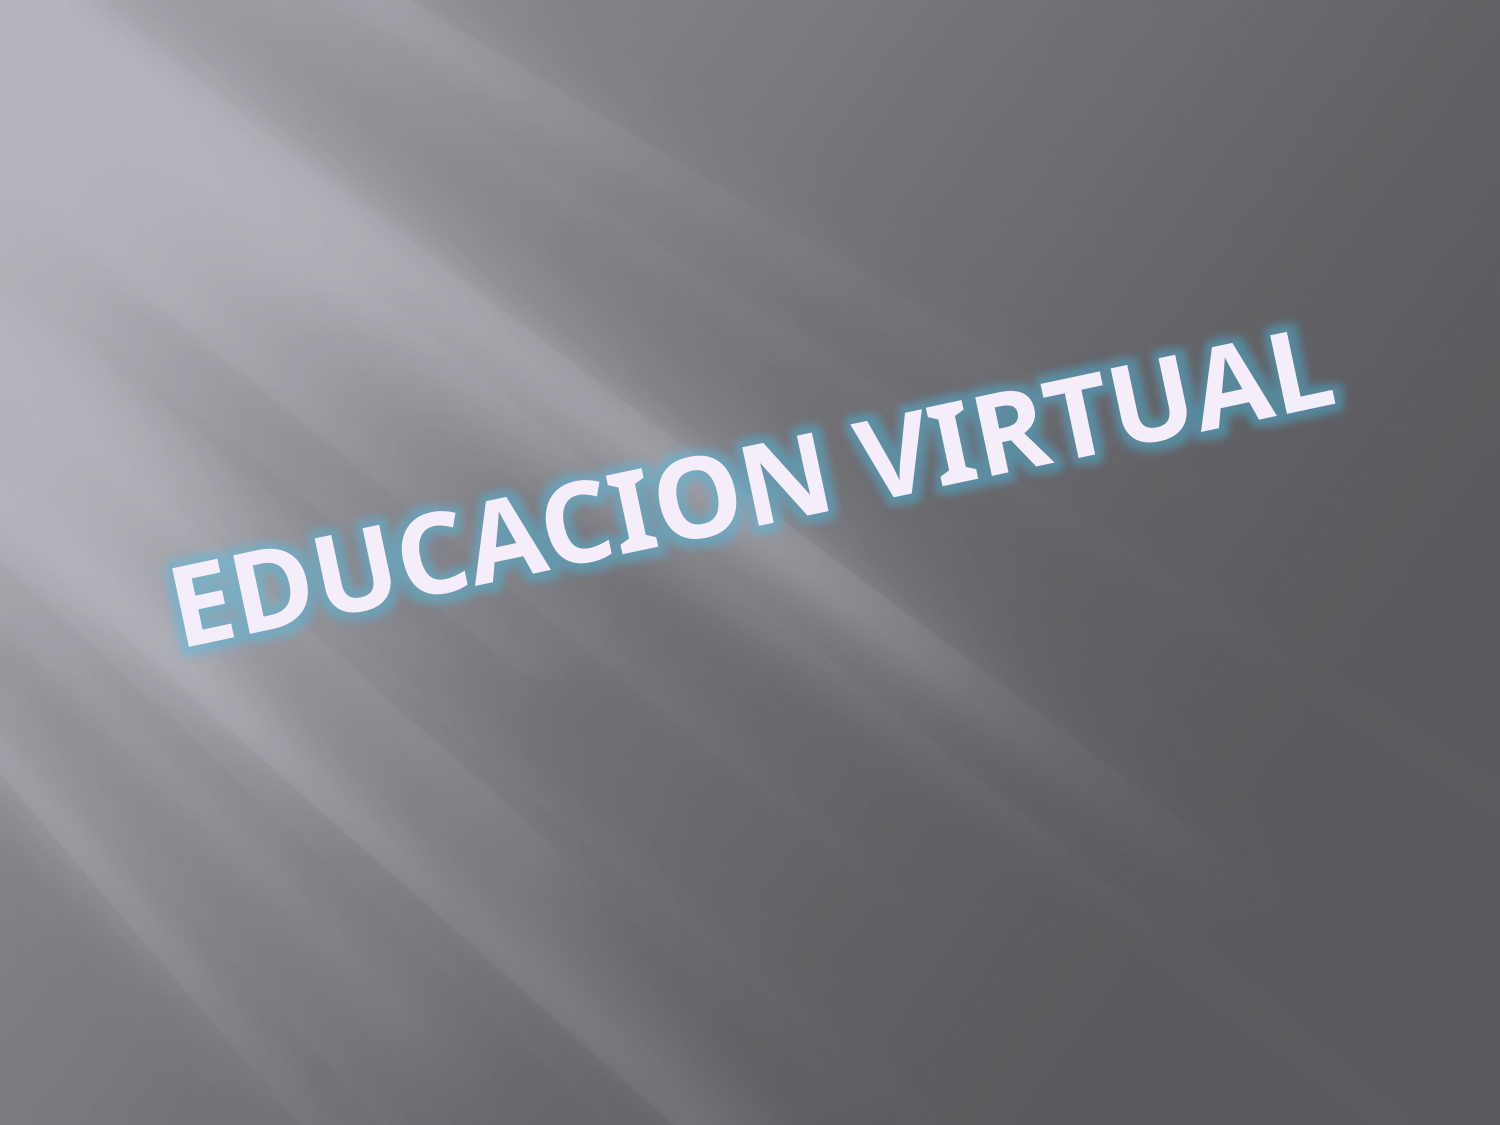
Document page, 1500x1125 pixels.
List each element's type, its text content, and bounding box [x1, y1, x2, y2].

text_box EDUCACION VIRTUAL [81, 269, 1418, 695]
